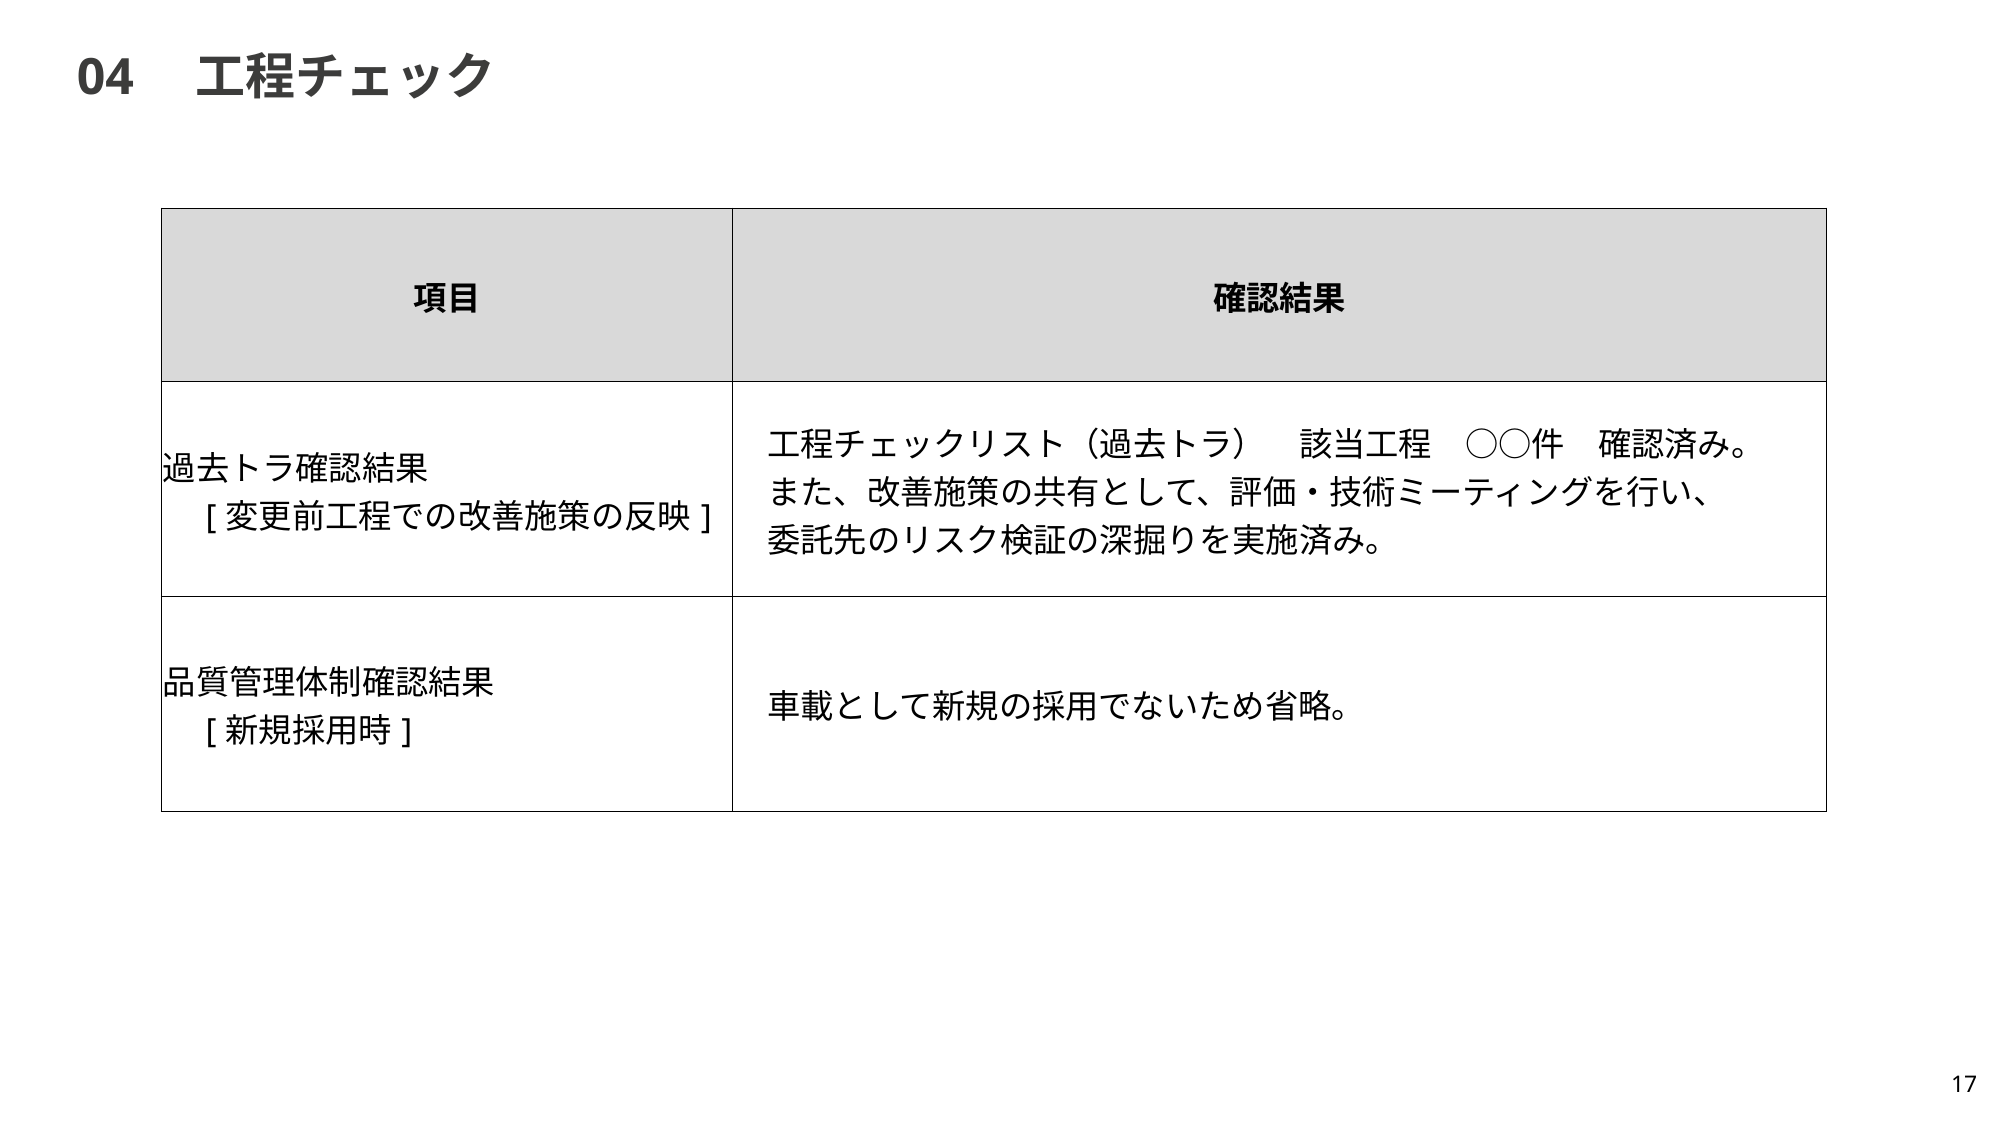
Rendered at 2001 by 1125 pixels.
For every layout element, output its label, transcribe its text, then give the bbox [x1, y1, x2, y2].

table_header 項目 [162, 209, 732, 381]
table_cell 品質管理体制確認結果 [新規採用時] [162, 597, 732, 811]
table_header 確認結果 [733, 209, 1826, 381]
table_cell 車載として新規の採用でないため省略。 [733, 597, 1826, 811]
table_cell 過去トラ確認結果 [変更前工程での改善施策の反映] [162, 382, 732, 596]
title 04 工程チェック [0, 0, 1877, 123]
table_cell 工程チェックリスト（過去トラ） 該当工程 ○○件 確認済み。 また、改善施策の共有として、評価・技術ミーティングを行い、 委託先のリスク検証の深掘りを実施済み。 [733, 382, 1826, 596]
